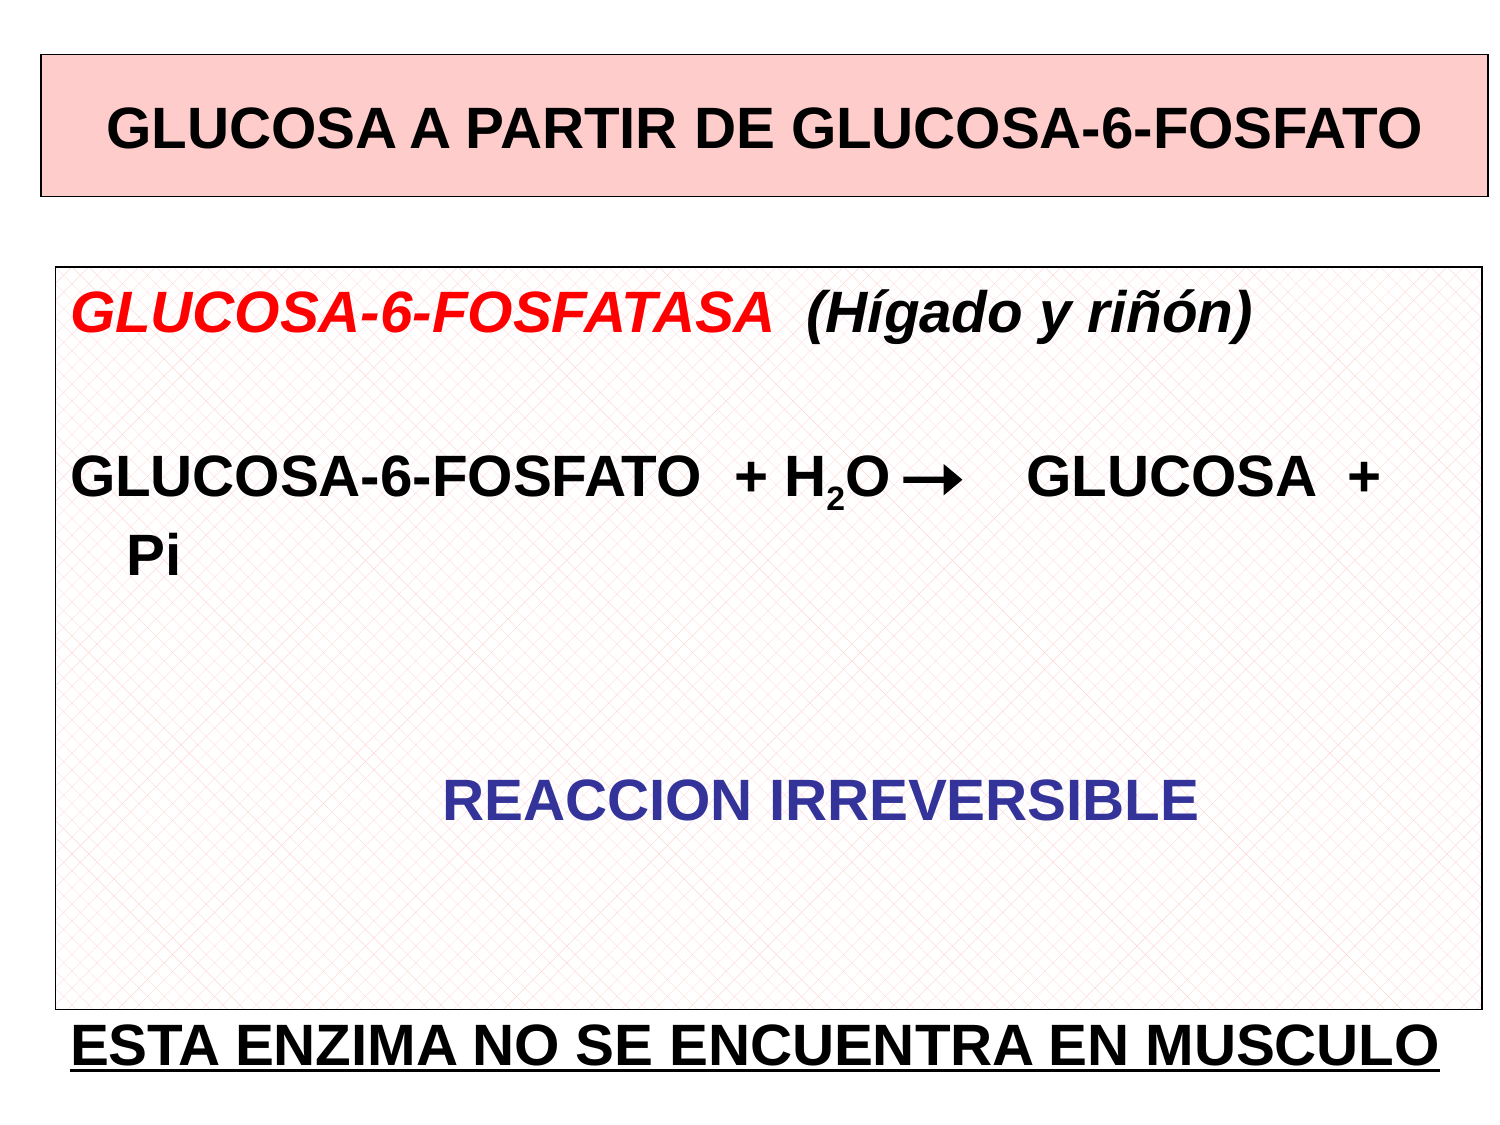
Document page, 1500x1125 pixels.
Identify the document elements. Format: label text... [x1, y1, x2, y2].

text_box GLUCOSA-6-FOSFATASA (Hígado y riñón) GLUCOSA-6-FOSFATO + H2O GLUCOSA + Pi REACCION IRREVERSIBLE ESTA ENZIMA NO SE ENCUENTRA EN MUSCULO [55, 267, 1483, 1010]
title GLUCOSA A PARTIR DE GLUCOSA-6-FOSFATO [40, 54, 1489, 197]
text_box [903, 469, 963, 491]
